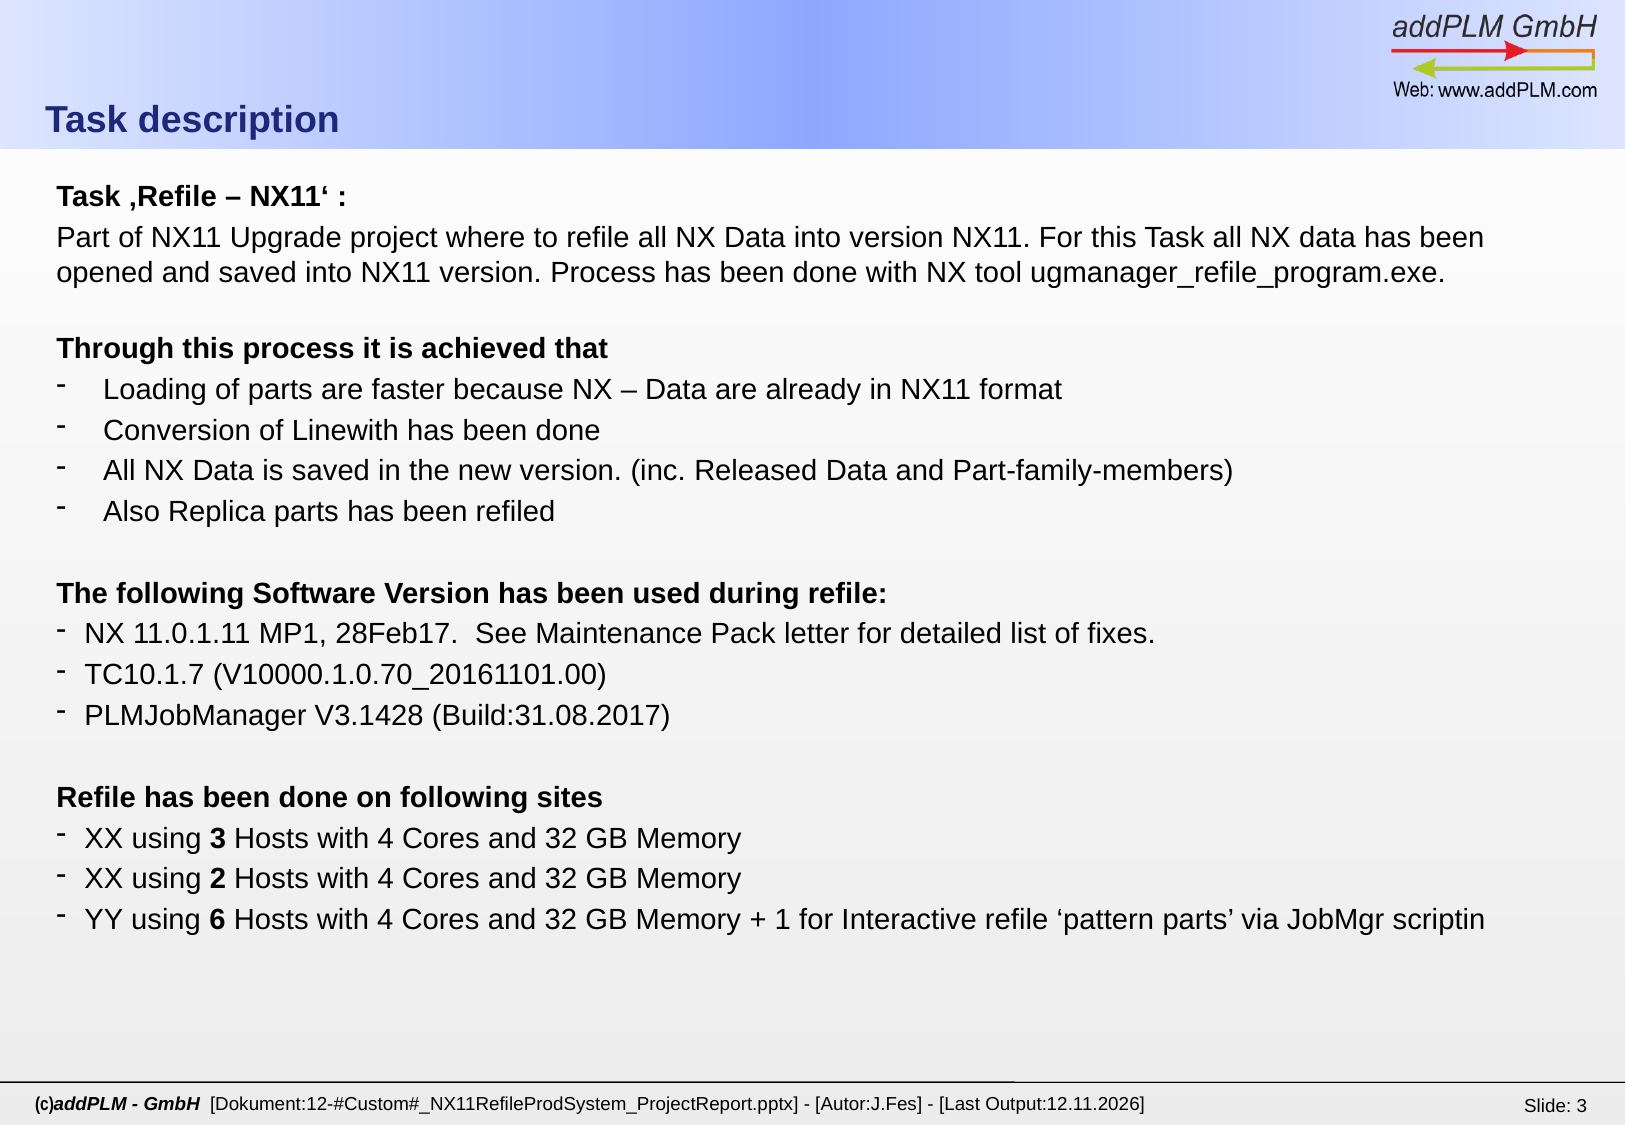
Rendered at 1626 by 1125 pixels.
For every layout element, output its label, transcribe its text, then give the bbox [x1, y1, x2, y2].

title Task description [45, 67, 1586, 131]
picture [1391, 14, 1597, 97]
list Task ‚Refile – NX11‘ : Part of NX11 Upgrade project where to refile all NX Data into version NX11. For this Task all NX data has been opened and saved into NX11 version. Process has been done with NX tool ugmanager_refile_program.exe. Through this process it is achieved that Loading of parts are faster because NX – Data are already in NX11 format Conversion of Linewith has been done All NX Data is saved in the new version. (inc. Released Data and Part-family-members) Also Replica parts has been refiled The following Software Version has been used during refile: NX 11.0.1.11 MP1, 28Feb17. See Maintenance Pack letter for detailed list of fixes. TC10.1.7 (V10000.1.0.70_20161101.00) PLMJobManager V3.1428 (Build:31.08.2017) Refile has been done on following sites XX using 3 Hosts with 4 Cores and 32 GB Memory XX using 2 Hosts with 4 Cores and 32 GB Memory YY using 6 Hosts with 4 Cores and 32 GB Memory + 1 for Interactive refile ‘pattern parts’ via JobMgr scriptin [41, 170, 1585, 970]
